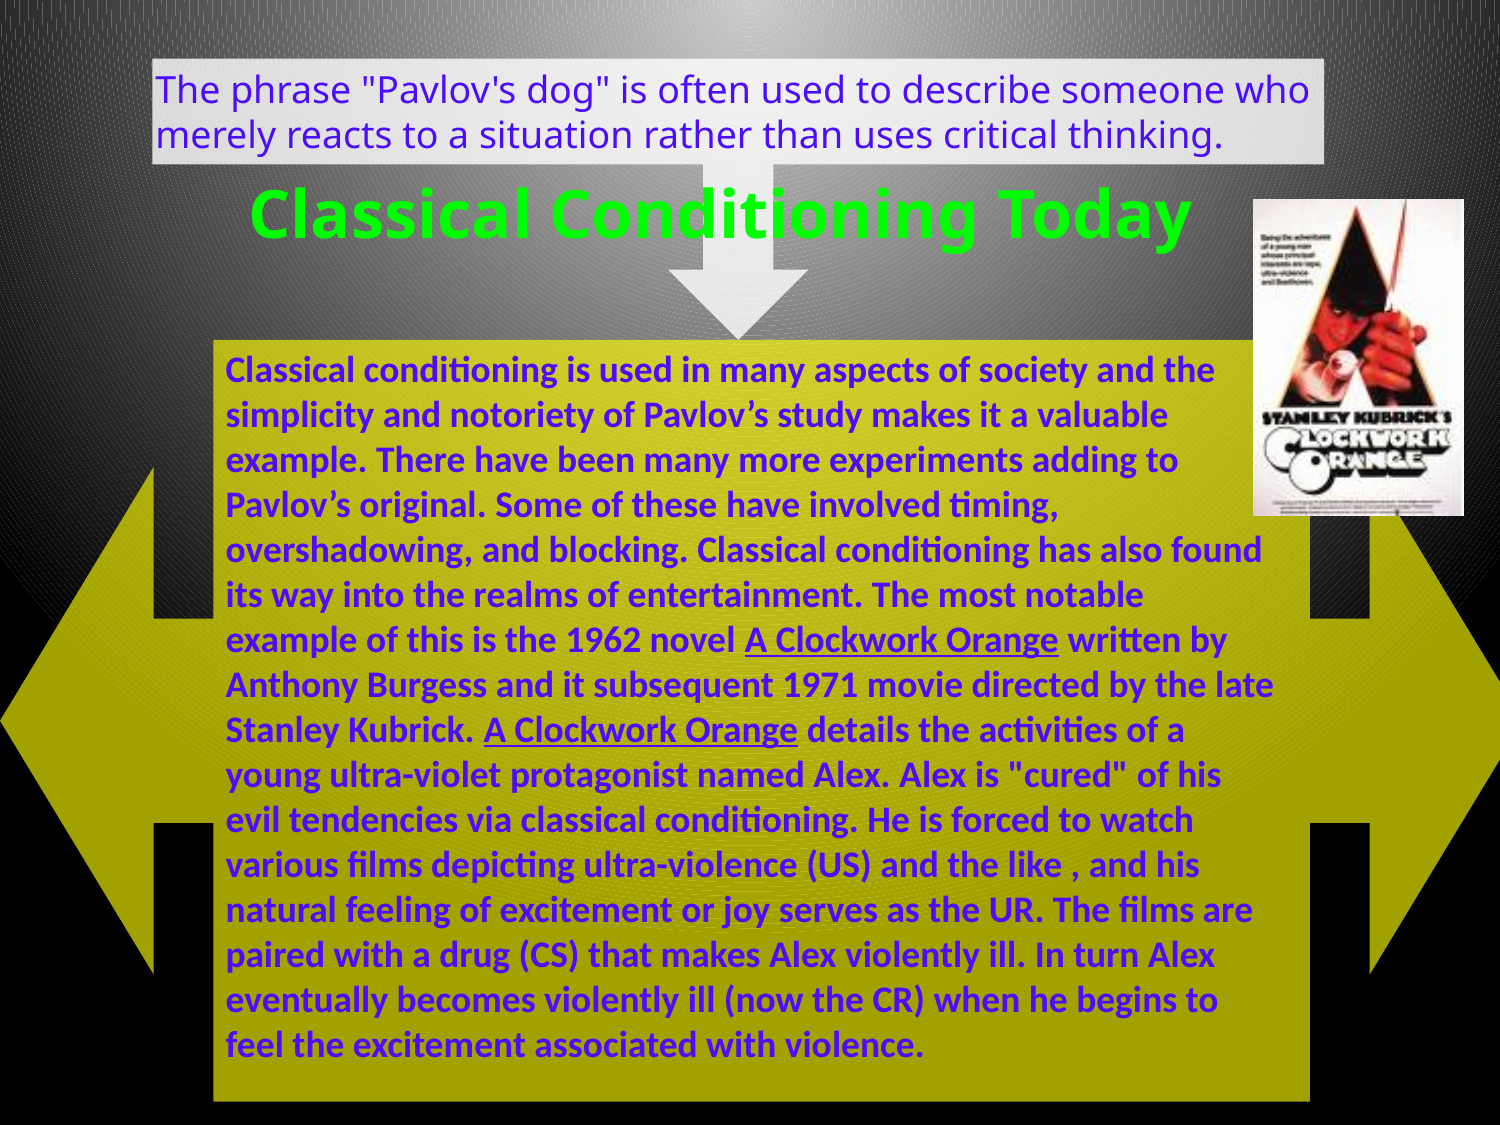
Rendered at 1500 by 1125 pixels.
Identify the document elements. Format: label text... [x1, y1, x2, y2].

text_box The phrase "Pavlov's dog" is often used to describe someone who merely reacts to a situation rather than uses critical thinking. [140, 58, 1383, 164]
text_box [0, 464, 210, 977]
text_box Classical Conditioning Today [81, 163, 1360, 259]
text_box [665, 259, 811, 337]
picture [1253, 198, 1464, 516]
text_box Classical conditioning is used in many aspects of society and the simplicity and notoriety of Pavlov’s study makes it a valuable example. There have been many more experiments adding to Pavlov’s original. Some of these have involved timing, overshadowing, and blocking. Classical conditioning has also found its way into the realms of entertainment. The most notable example of this is the 1962 novel A Clockwork Orange written by Anthony Burgess and it subsequent 1971 movie directed by the late Stanley Kubrick. A Clockwork Orange details the activities of a young ultra-violet protagonist named Alex. Alex is "cured" of his evil tendencies via classical conditioning. He is forced to watch various films depicting ultra-violence (US) and the like , and his natural feeling of excitement or joy serves as the UR. The films are paired with a drug (CS) that makes Alex violently ill. In turn Alex eventually becomes violently ill (now the CR) when he begins to feel the excitement associated with violence. [210, 337, 1301, 1118]
text_box [1301, 524, 1500, 1104]
